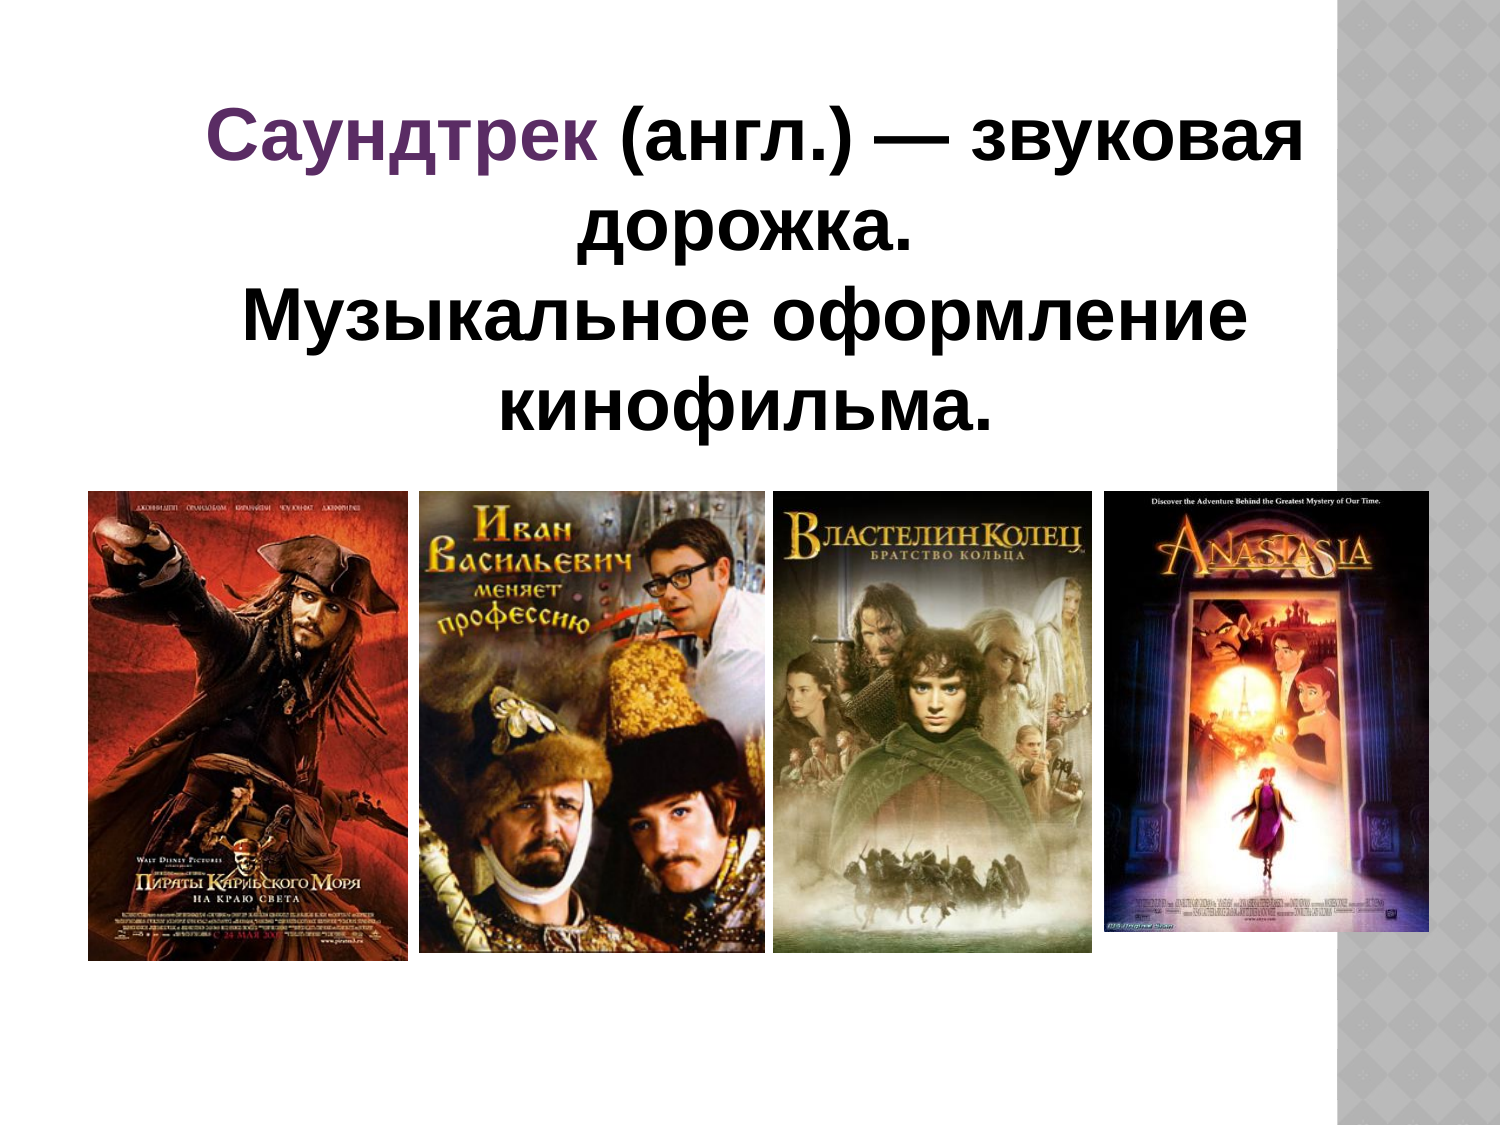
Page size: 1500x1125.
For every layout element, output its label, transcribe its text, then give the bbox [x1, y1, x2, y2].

text_box Саундтрек (англ.) — звуковая дорожка. Музыкальное оформление кинофильма. [76, 78, 1436, 453]
picture [773, 491, 1093, 953]
picture [418, 491, 766, 953]
picture [1103, 491, 1429, 932]
picture [88, 491, 408, 962]
